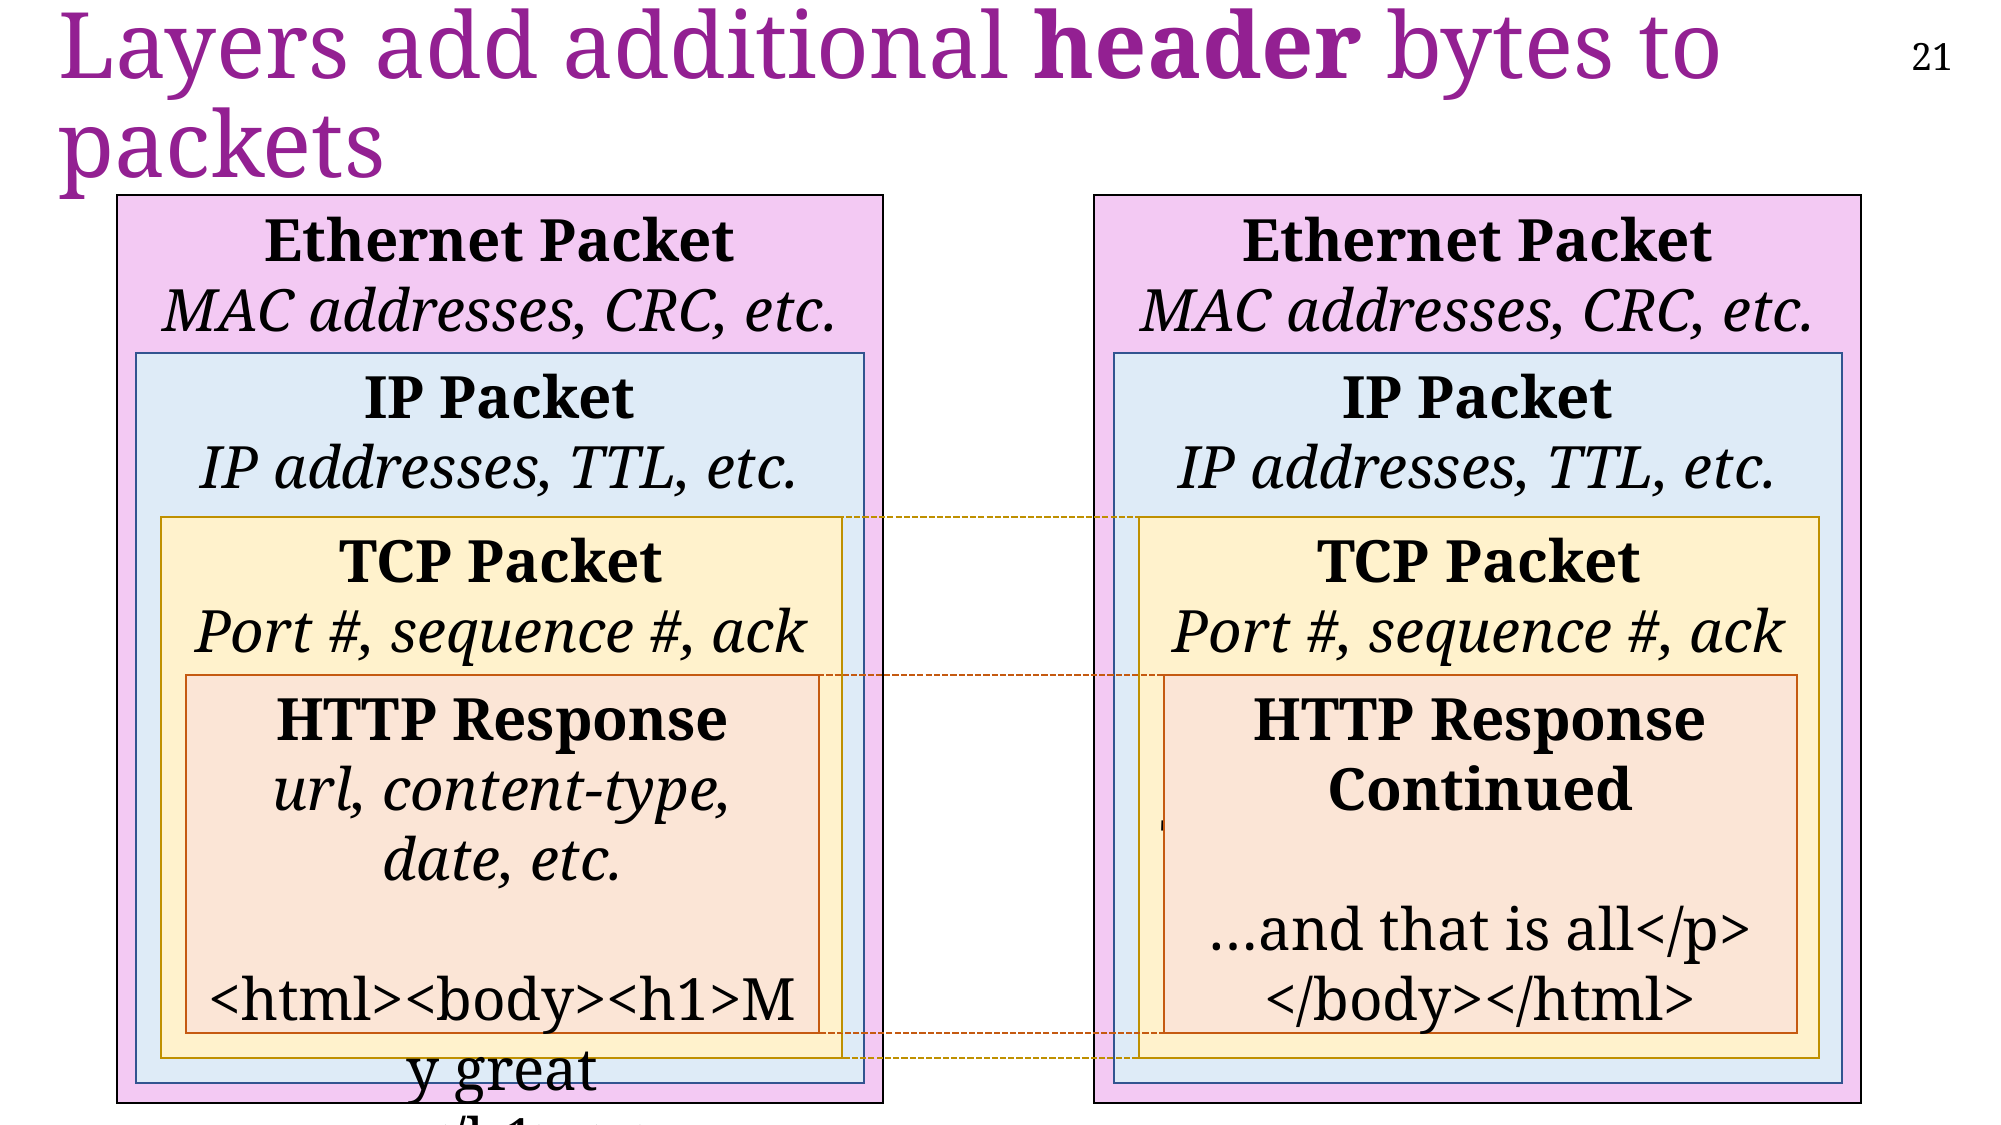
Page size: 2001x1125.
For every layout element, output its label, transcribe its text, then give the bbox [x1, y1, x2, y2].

text_box [841, 516, 1140, 1059]
text_box TCP Packet Port #, sequence #, ack #, etc. TCP payload [160, 516, 841, 1059]
text_box Ethernet Packet MAC addresses, CRC, etc. Ethernet payload [116, 194, 884, 1104]
text_box IP Packet IP addresses, TTL, etc. [1113, 352, 1843, 1084]
text_box HTTP Response Continued …and that is all</p> </body></html> [1164, 674, 1798, 1034]
text_box TCP Packet Port #, sequence #, ack #, etc. TCP payload continued [1139, 516, 1820, 1059]
text_box [818, 674, 841, 1034]
text_box [1139, 674, 1165, 1034]
title Layers add additional header bytes to packets [43, 25, 1953, 171]
text_box HTTP Response url, content-type, date, etc. <html><body><h1>My great page</h1><p>… [185, 674, 819, 1034]
text_box Ethernet Packet MAC addresses, CRC, etc. [1093, 194, 1862, 1104]
text_box IP Packet IP addresses, TTL, etc. IP payload [135, 352, 865, 1084]
